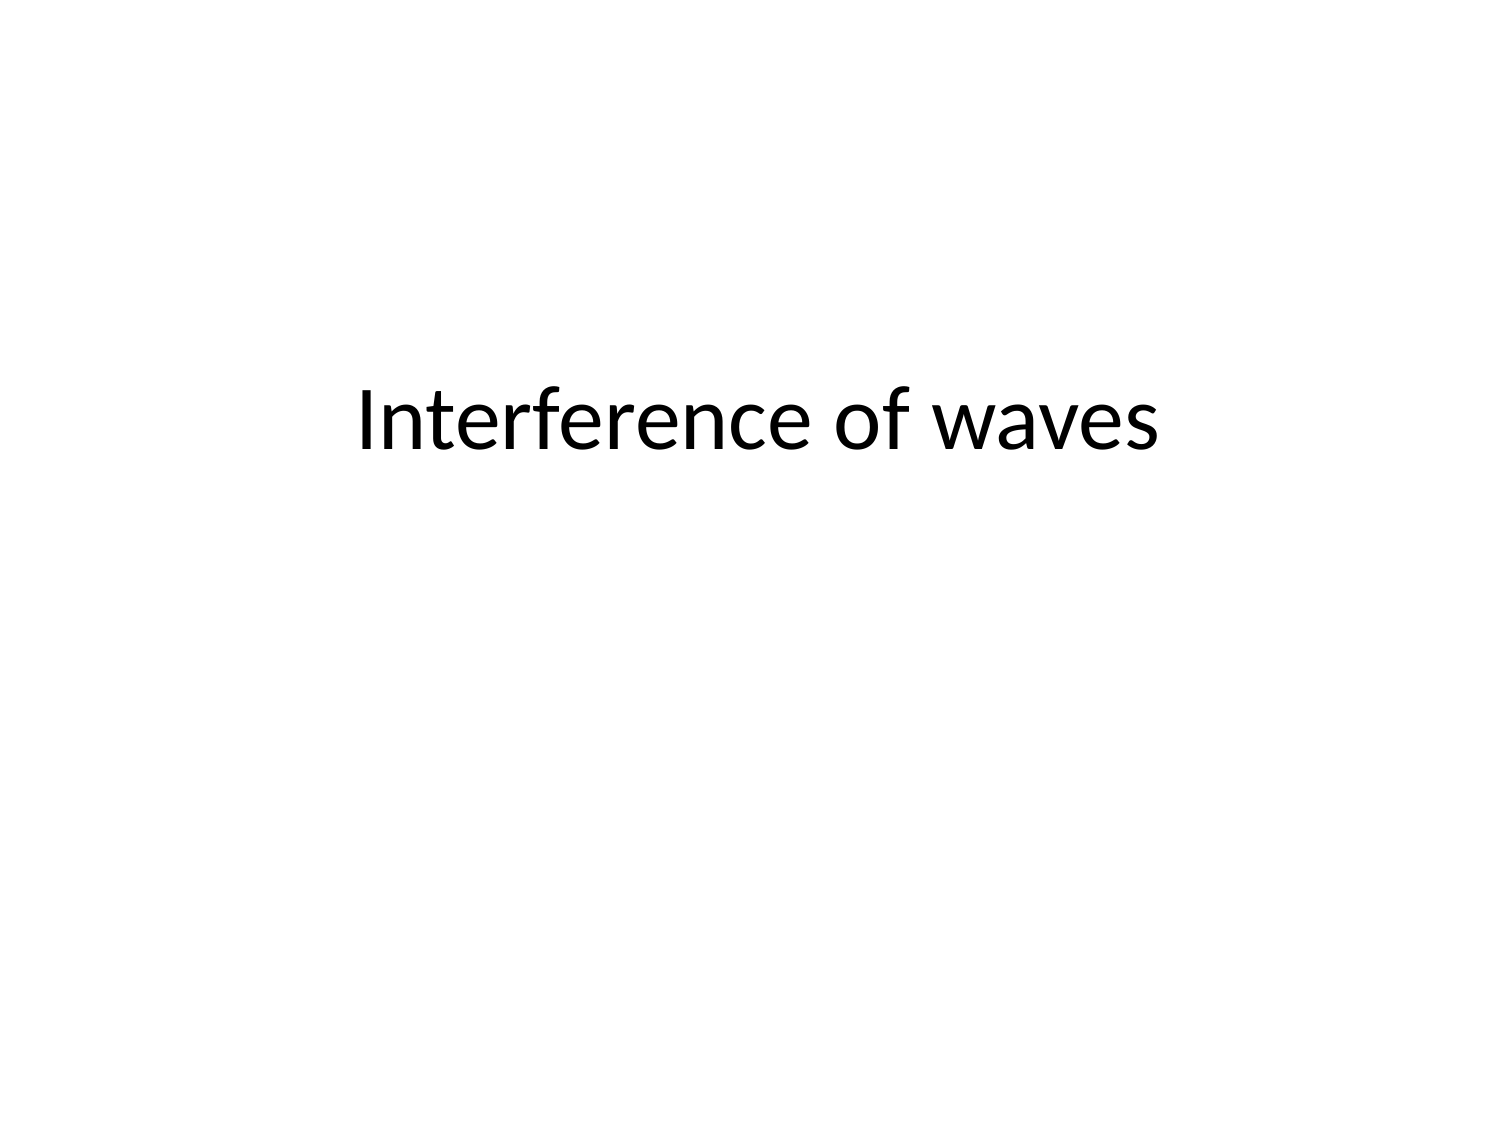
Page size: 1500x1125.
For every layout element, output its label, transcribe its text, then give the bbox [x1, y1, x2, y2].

title Interference of waves [128, 234, 1388, 591]
